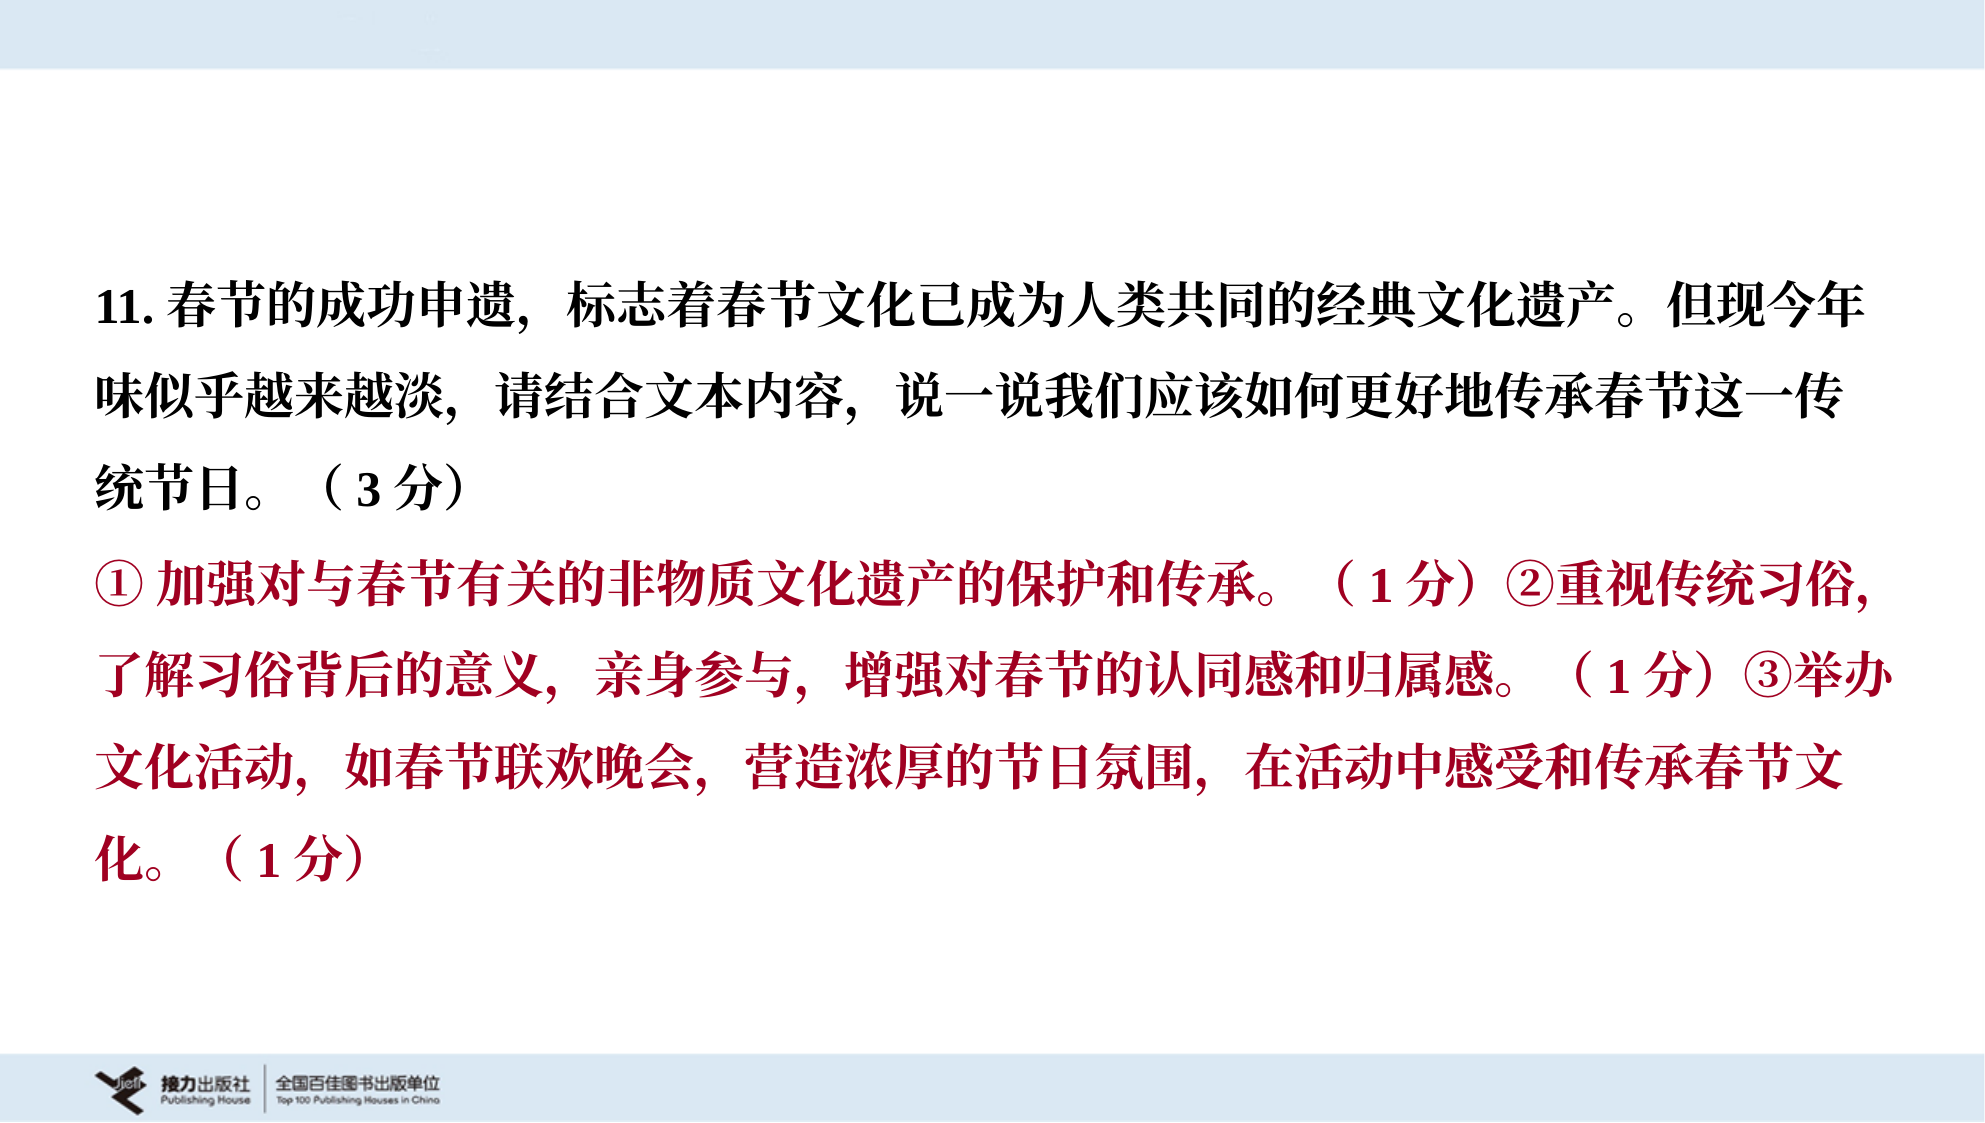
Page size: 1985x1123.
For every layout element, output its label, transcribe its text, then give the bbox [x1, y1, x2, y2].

text_box 11.春节的成功申遗，标志着春节文化已成为人类共同的经典文化遗产。但现今年 味似乎越来越淡，请结合文本内容，说一说我们应该如何更好地传承春节这一传 统节日。（3分） [94, 241, 1892, 517]
text_box ①加强对与春节有关的非物质文化遗产的保护和传承。（1分）②重视传统习俗， 了解习俗背后的意义，亲身参与，增强对春节的认同感和归属感。（1分）③举办 文化活动，如春节联欢晚会，营造浓厚的节日氛围，在活动中感受和传承春节文 化。（1分） [94, 520, 1891, 888]
picture [0, 0, 1985, 1122]
